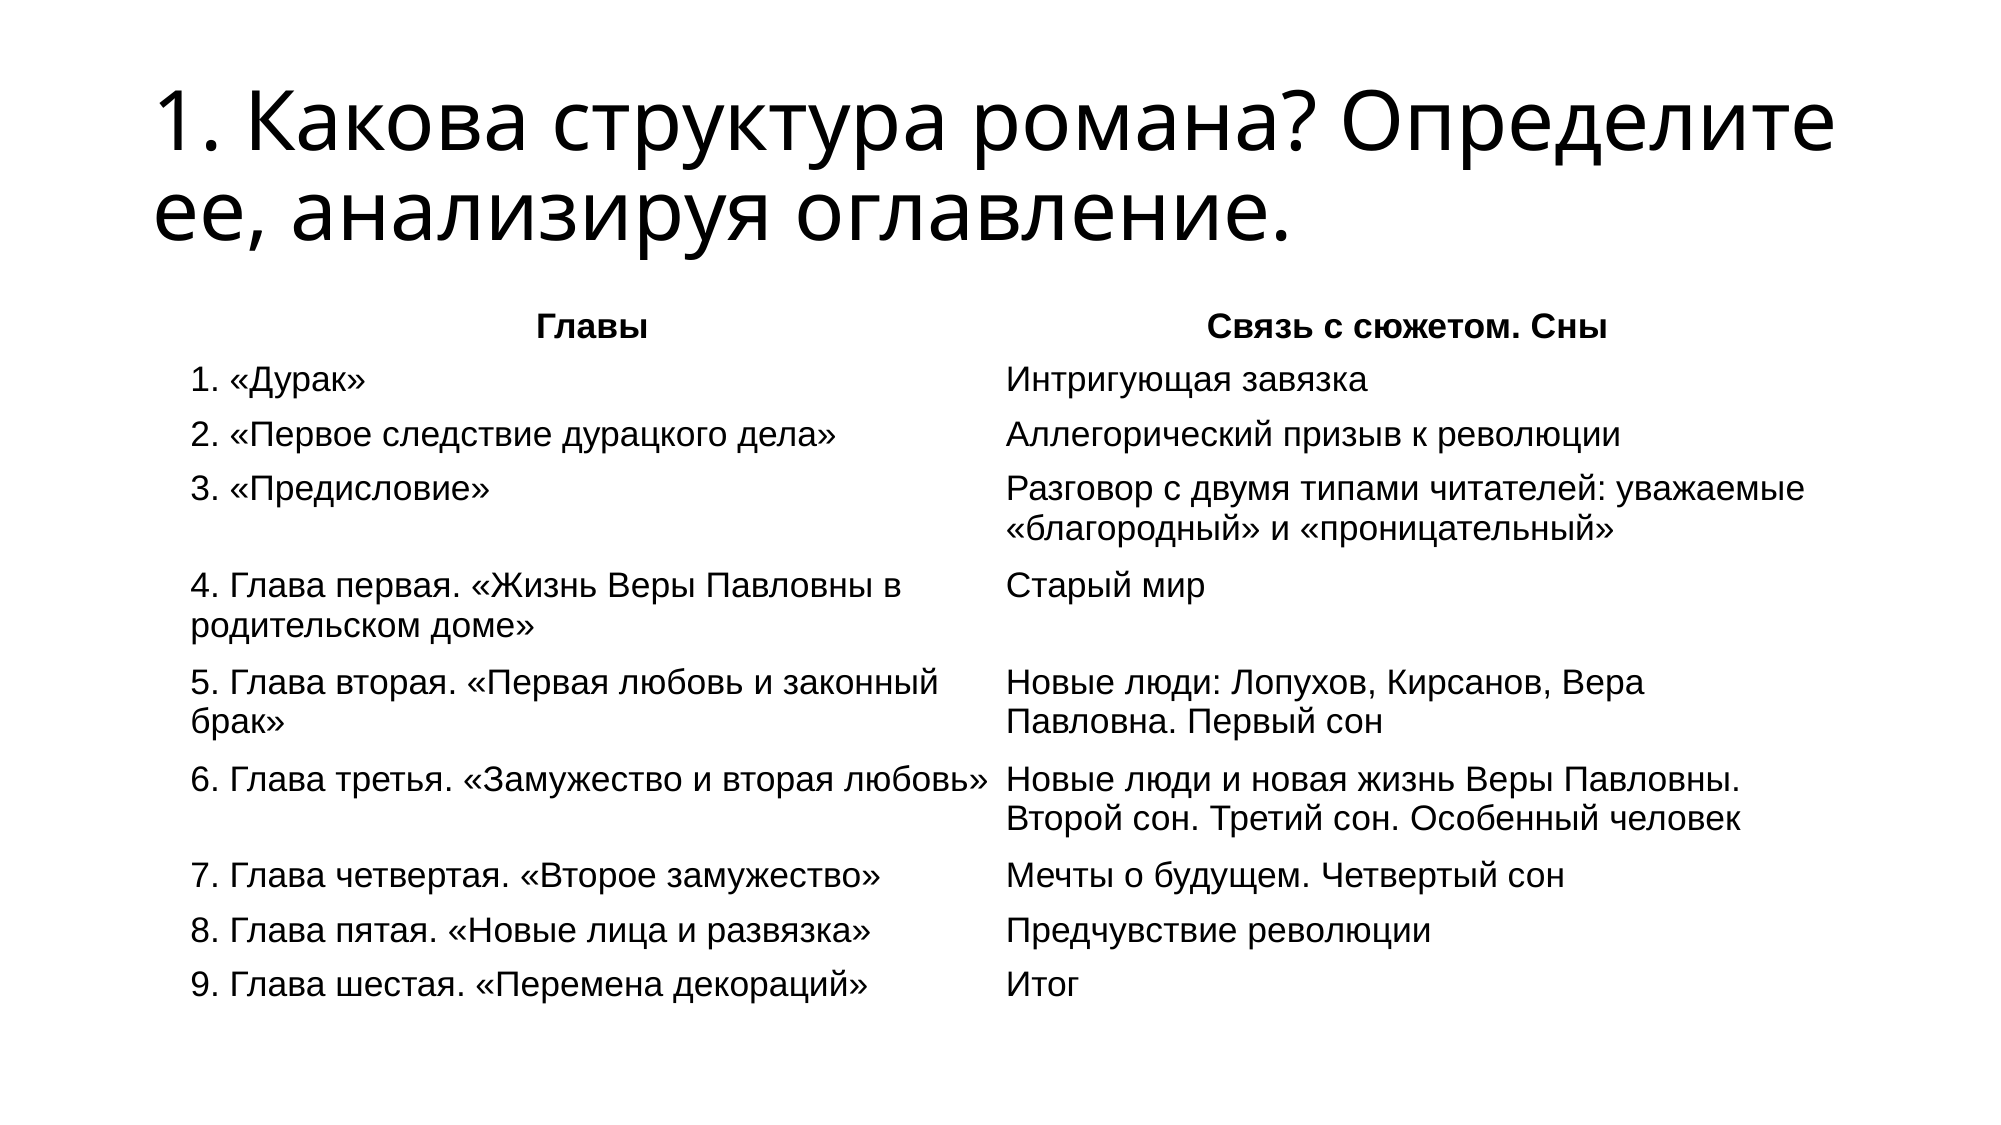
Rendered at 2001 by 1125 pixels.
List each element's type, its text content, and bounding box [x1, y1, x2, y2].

table_cell 5. Глава вторая. «Первая любовь и законный брак» [185, 656, 1000, 753]
table_cell Предчувствие революции [1000, 904, 1815, 959]
table_cell Разговор с двумя типами читателей: уважаемые «благородный» и «проницательный» [1000, 462, 1815, 559]
table_cell Новые люди и новая жизнь Веры Павловны. Второй сон. Третий сон. Особенный человек [1000, 753, 1815, 850]
table_cell Интригующая завязка [1000, 354, 1815, 408]
table_cell Мечты о будущем. Четвертый сон [1000, 850, 1815, 904]
table_cell 4. Глава первая. «Жизнь Веры Павловны в родительском доме» [185, 559, 1000, 656]
table_cell 9. Глава шестая. «Перемена декораций» [185, 959, 1000, 1013]
table_cell Итог [1000, 959, 1815, 1013]
title 1. Какова структура романа? Определите ее, анализируя оглавление. [137, 59, 1863, 278]
table_header Главы [185, 299, 1000, 354]
table_cell Аллегорический призыв к революции [1000, 408, 1815, 462]
table_cell Новые люди: Лопухов, Кирсанов, Вера Павловна. Первый сон [1000, 656, 1815, 753]
table_cell 3. «Предисловие» [185, 462, 1000, 559]
table_cell 1. «Дурак» [185, 354, 1000, 408]
table_cell 2. «Первое следствие дурацкого дела» [185, 408, 1000, 462]
table_cell 6. Глава третья. «Замужество и вторая любовь» [185, 753, 1000, 850]
table_header Связь с сюжетом. Сны [1000, 299, 1815, 354]
table_cell Старый мир [1000, 559, 1815, 656]
table_cell 8. Глава пятая. «Новые лица и развязка» [185, 904, 1000, 959]
table_cell 7. Глава четвертая. «Второе замужество» [185, 850, 1000, 904]
